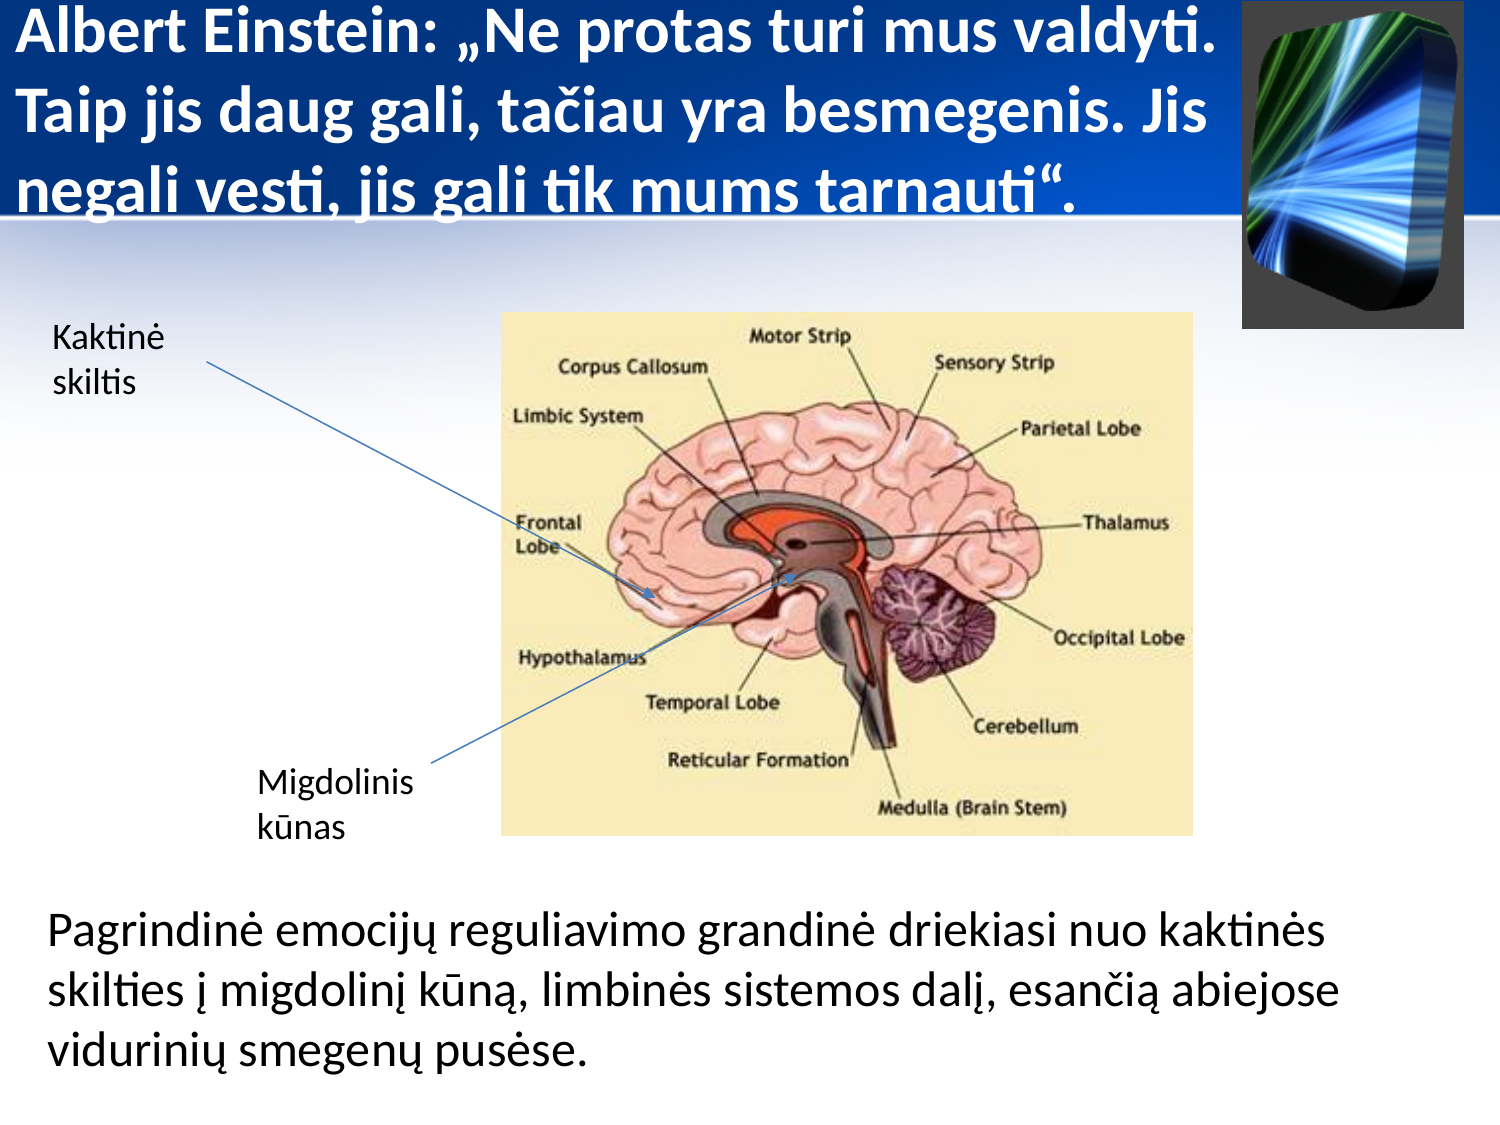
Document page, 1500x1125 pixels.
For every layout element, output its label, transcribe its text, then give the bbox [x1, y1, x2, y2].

picture [0, 0, 1500, 1125]
text_box Kaktinė skiltis [37, 304, 207, 410]
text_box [430, 573, 798, 764]
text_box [206, 361, 656, 599]
text_box Pagrindinė emocijų reguliavimo grandinė driekiasi nuo kaktinės skilties į migdolinį kūną, limbinės sistemos dalį, esančią abiejose vidurinių smegenų pusėse. [33, 889, 1443, 1084]
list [501, 312, 1193, 836]
text_box Migdolinis kūnas [242, 749, 431, 855]
title Albert Einstein: „Ne protas turi mus valdyti. Taip jis daug gali, tačiau yra besmegenis. Jis negali vesti, jis gali tik mums tarnauti“. [0, 12, 1400, 200]
